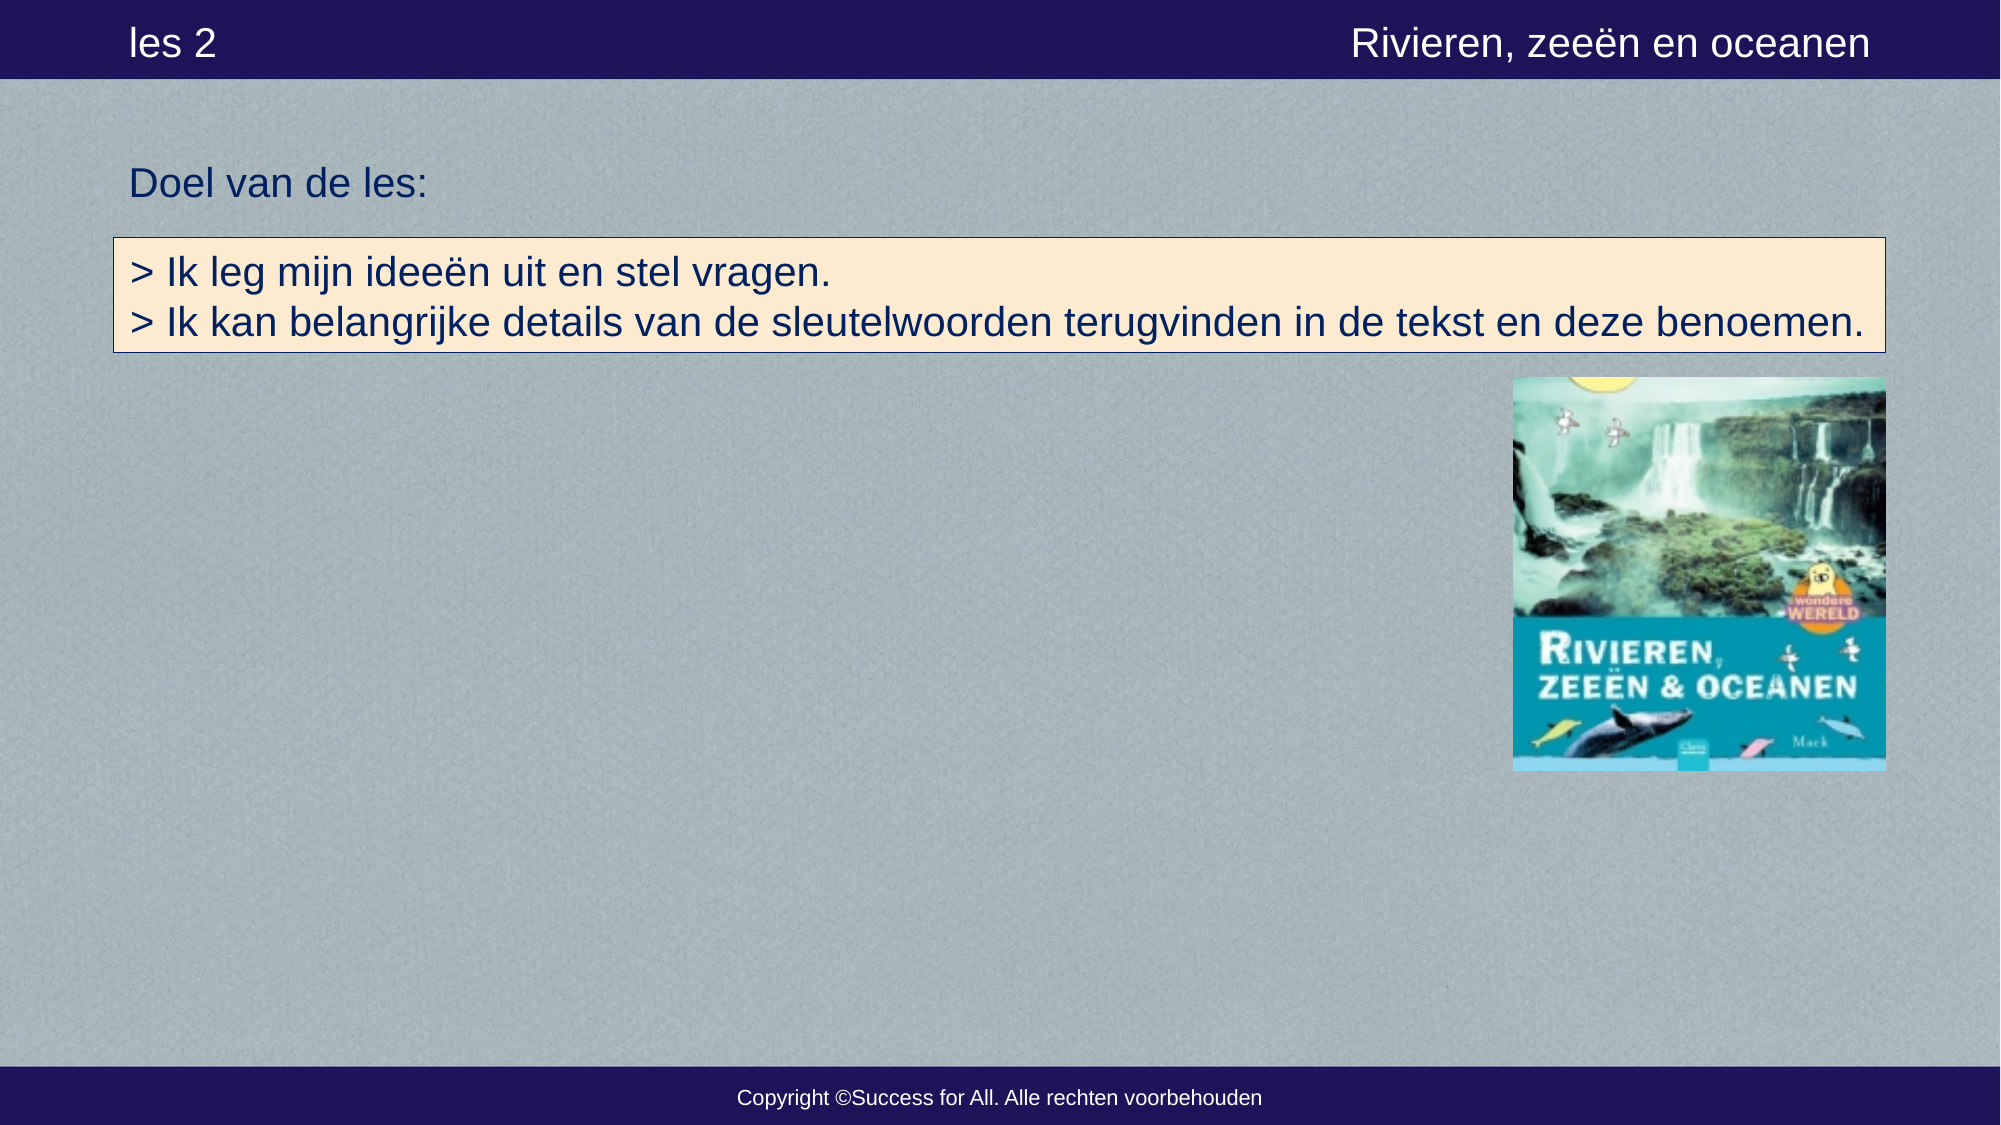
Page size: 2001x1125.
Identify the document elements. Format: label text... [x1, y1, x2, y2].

text_box Doel van de les: [113, 148, 1635, 214]
picture [0, 0, 2001, 1125]
text_box Rivieren, zeeën en oceanen [999, 8, 1886, 73]
text_box > Ik leg mijn ideeën uit en stel vragen. > Ik kan belangrijke details van de sleutelwoorden terugvinden in de tekst en deze benoemen. [113, 237, 1886, 353]
text_box les 2 [114, 8, 354, 73]
text_box Copyright ©Success for All. Alle rechten voorbehouden [0, 1076, 2000, 1125]
